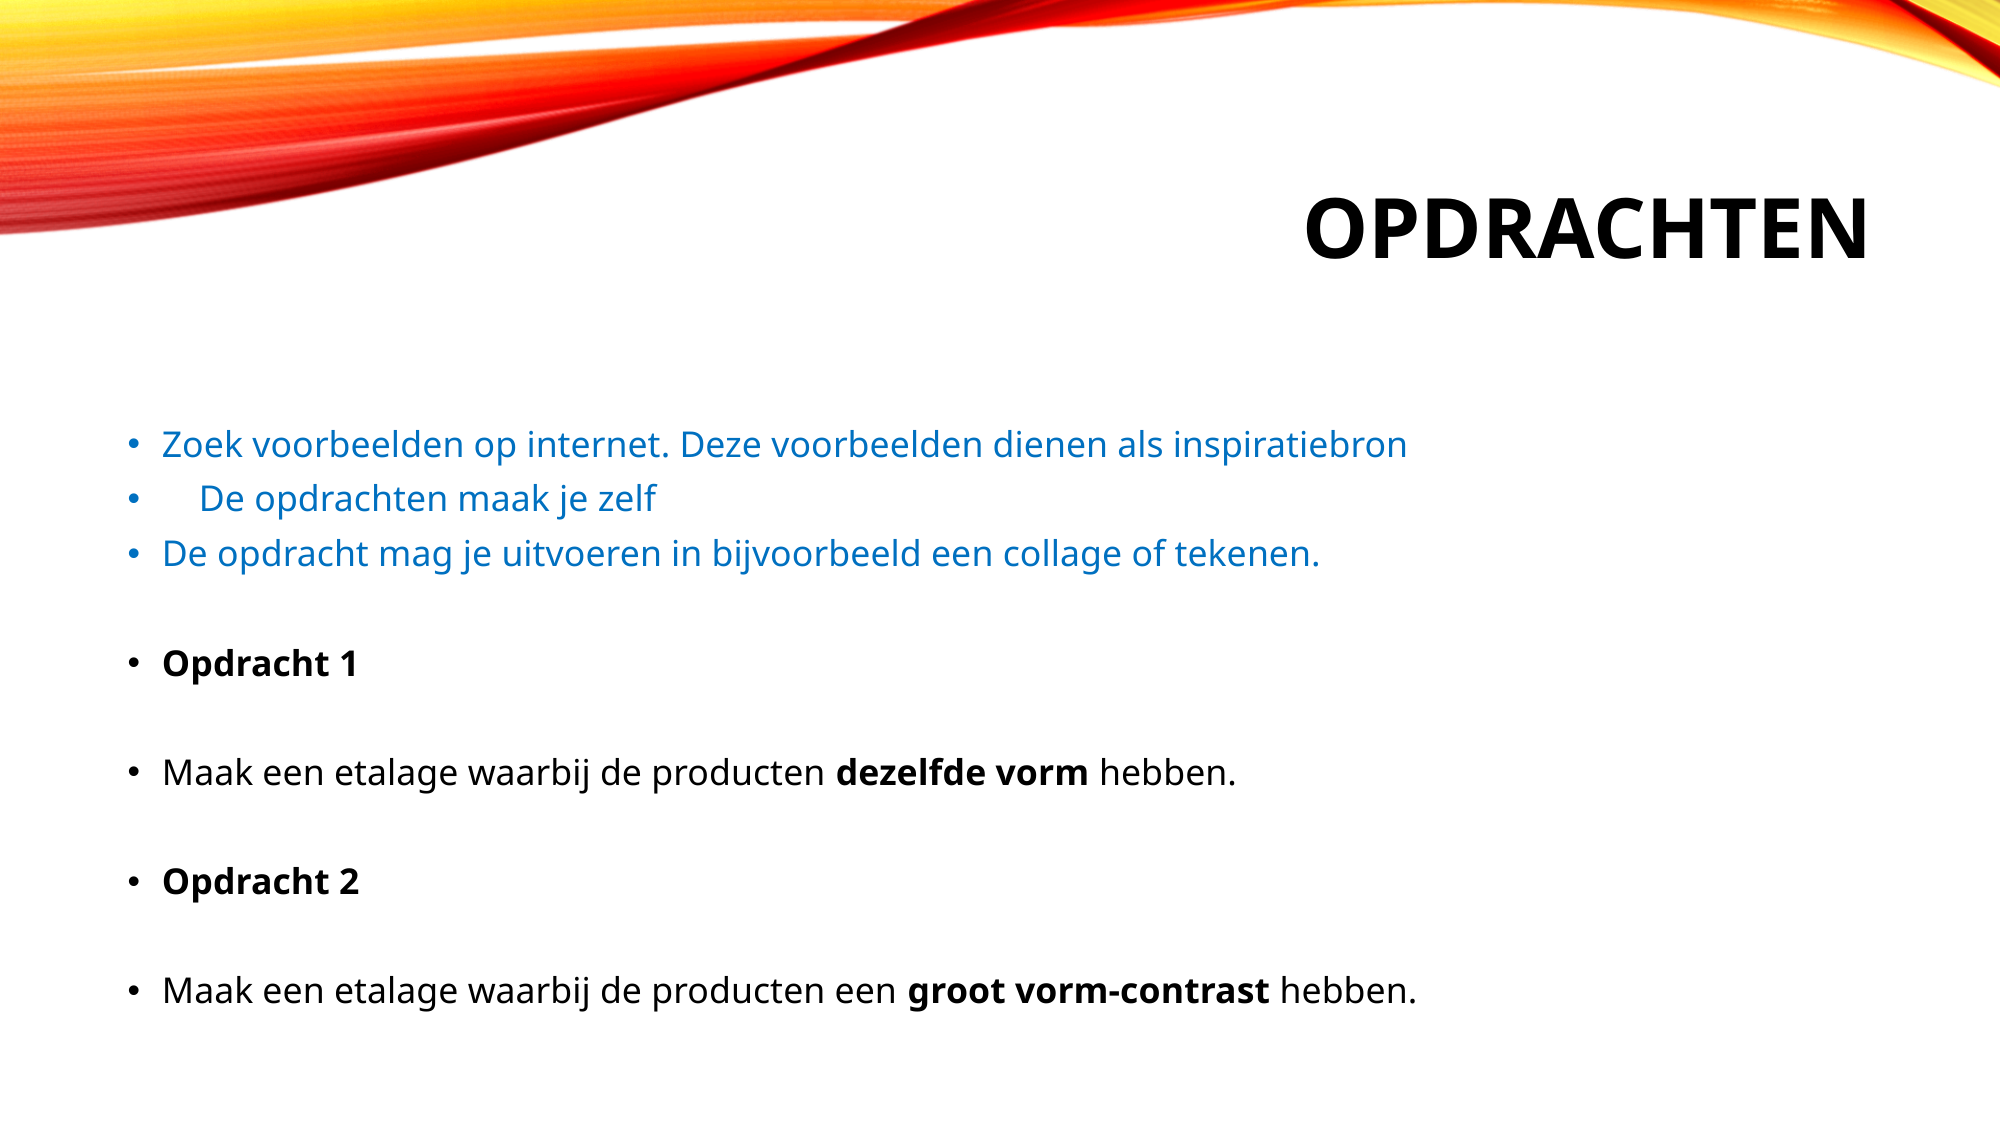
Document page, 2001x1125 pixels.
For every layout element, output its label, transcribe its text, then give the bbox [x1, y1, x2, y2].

title opdrachten [474, 125, 1888, 338]
picture [0, 0, 2000, 237]
list Zoek voorbeelden op internet. Deze voorbeelden dienen als inspiratiebron De opdrachten maak je zelf De opdracht mag je uitvoeren in bijvoorbeeld een collage of tekenen. Opdracht 1 Maak een etalage waarbij de producten dezelfde vorm hebben. Opdracht 2 Maak een etalage waarbij de producten een groot vorm-contrast hebben. [112, 360, 1888, 1021]
